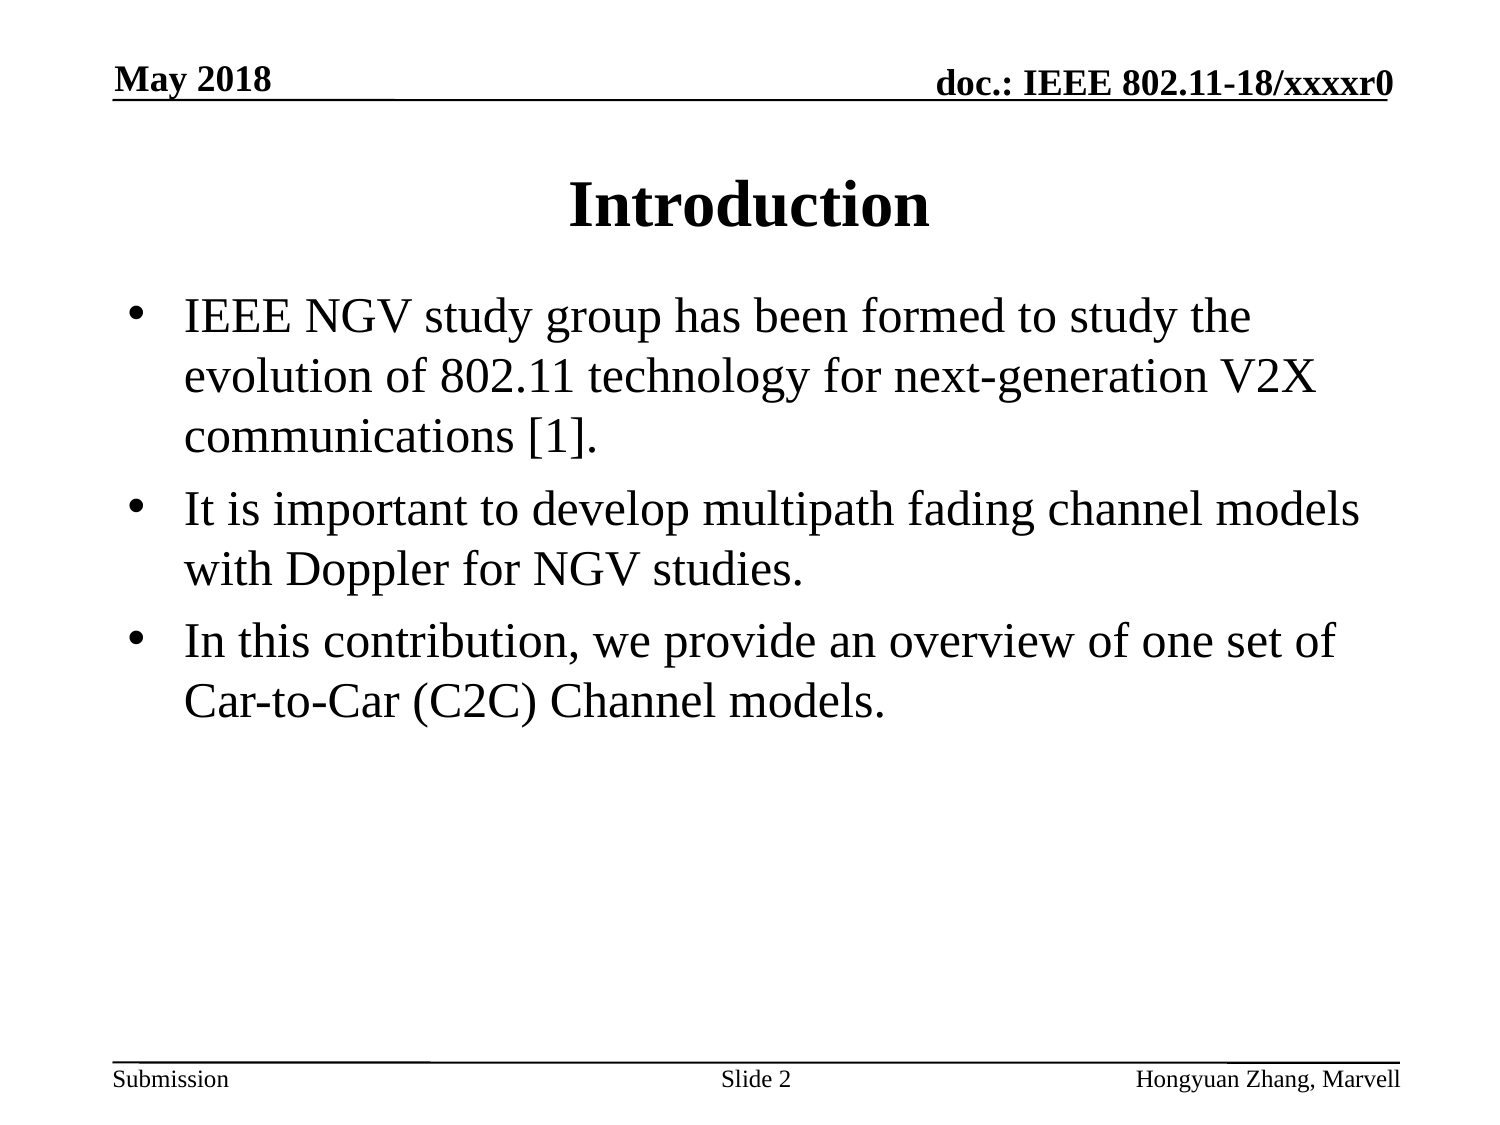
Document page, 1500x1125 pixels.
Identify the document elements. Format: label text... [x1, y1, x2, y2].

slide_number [114, 54, 423, 100]
title Introduction [112, 112, 1388, 274]
slide_number Slide 2 [712, 1061, 800, 1123]
footer Hongyuan Zhang, Marvell [878, 1061, 1402, 1093]
list IEEE NGV study group has been formed to study the evolution of 802.11 technology for next-generation V2X communications [1]. It is important to develop multipath fading channel models with Doppler for NGV studies. In this contribution, we provide an overview of one set of Car-to-Car (C2C) Channel models. [112, 274, 1388, 950]
